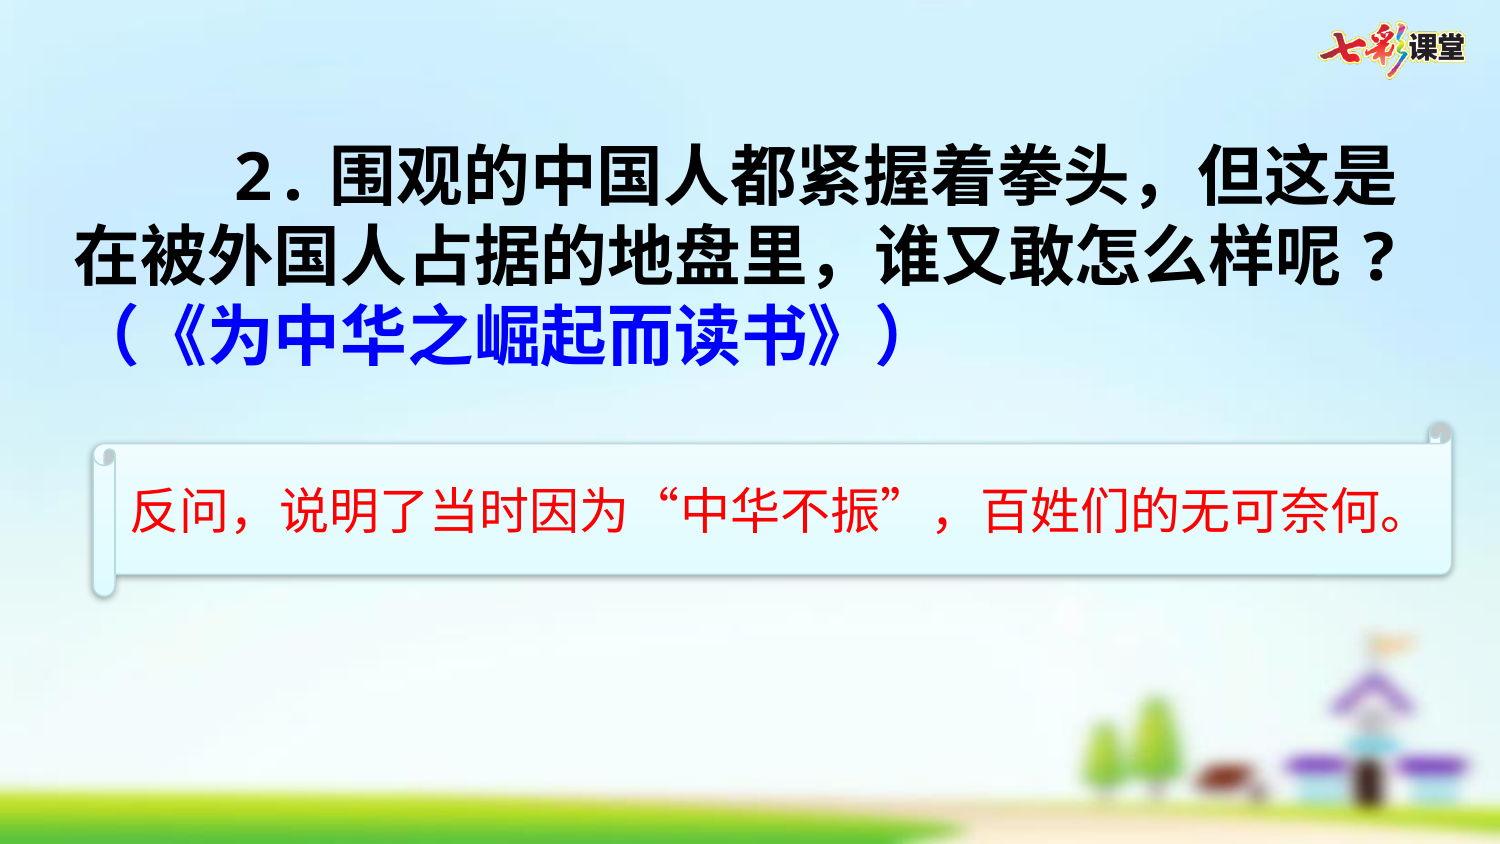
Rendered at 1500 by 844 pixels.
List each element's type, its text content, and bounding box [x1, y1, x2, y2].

text_box 2.围观的中国人都紧握着拳头，但这是在被外国人占据的地盘里，谁又敢怎么样呢? （《为中华之崛起而读书》） [59, 126, 1459, 382]
text_box 反问，说明了当时因为“中华不振”，百姓们的无可奈何。 [92, 421, 1453, 598]
picture [0, 0, 1500, 844]
